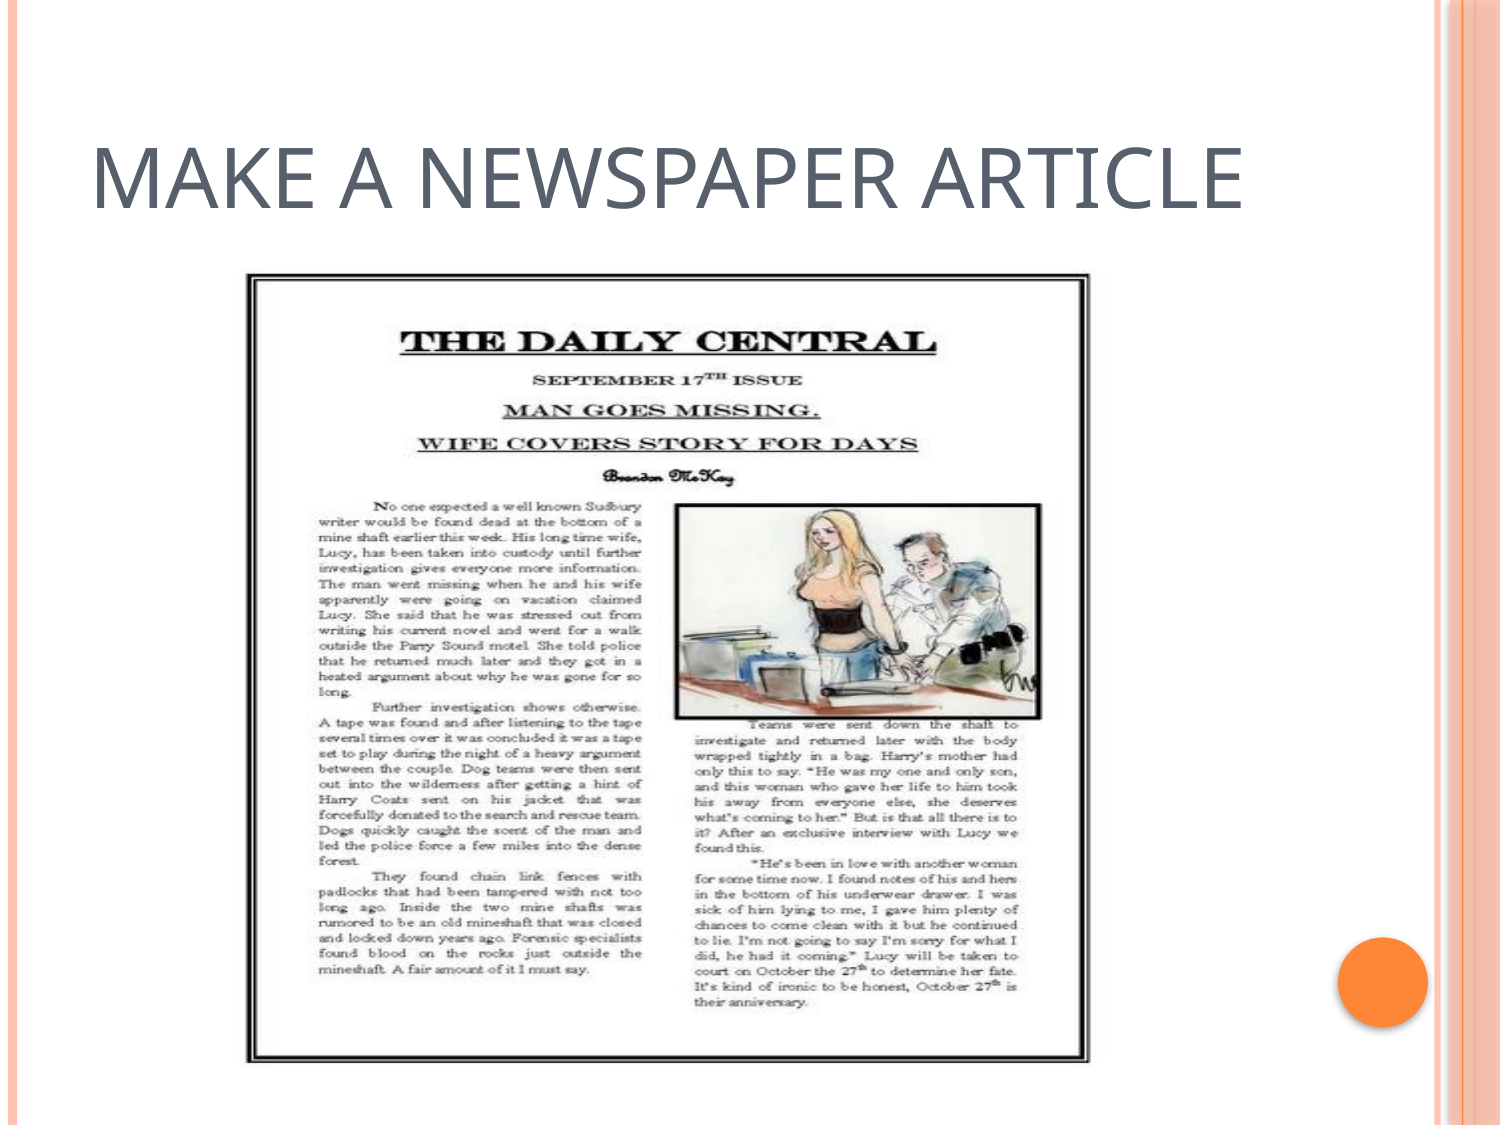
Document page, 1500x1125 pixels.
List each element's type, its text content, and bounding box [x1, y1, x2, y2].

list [211, 249, 1126, 1088]
title Make a newspaper article [75, 45, 1300, 233]
